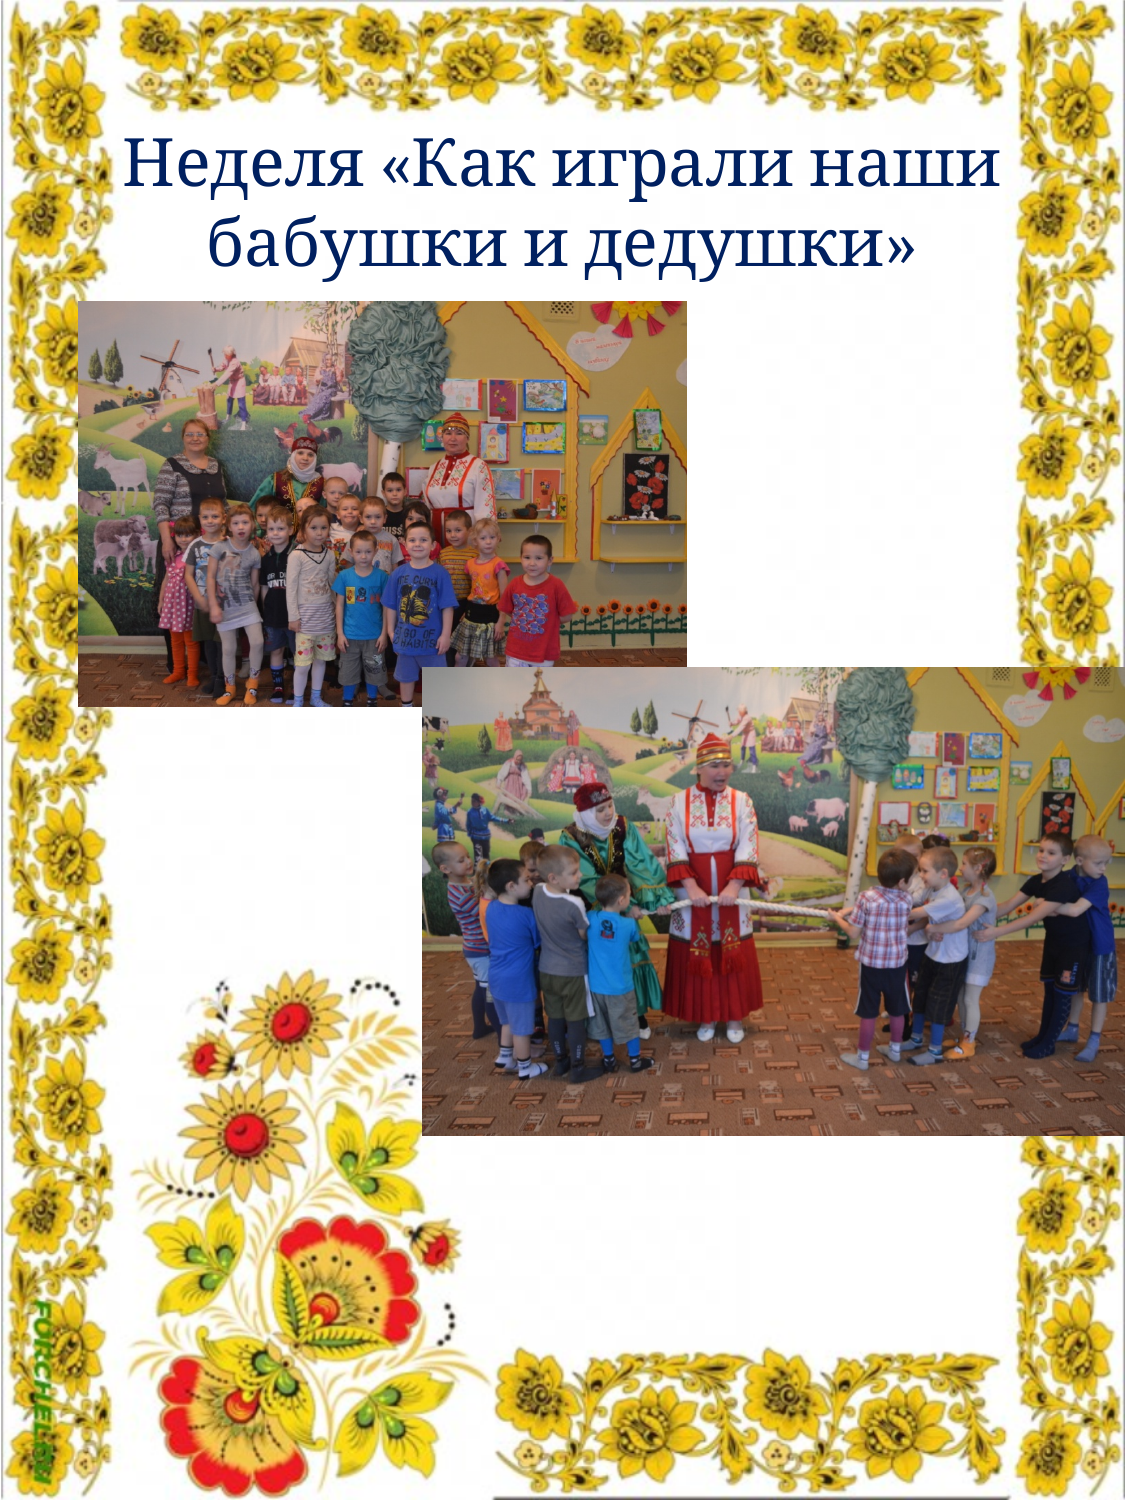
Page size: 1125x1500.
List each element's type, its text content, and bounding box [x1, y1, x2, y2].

picture [0, 1, 1125, 1498]
title Неделя «Как играли наши бабушки и дедушки» [56, 88, 1069, 185]
